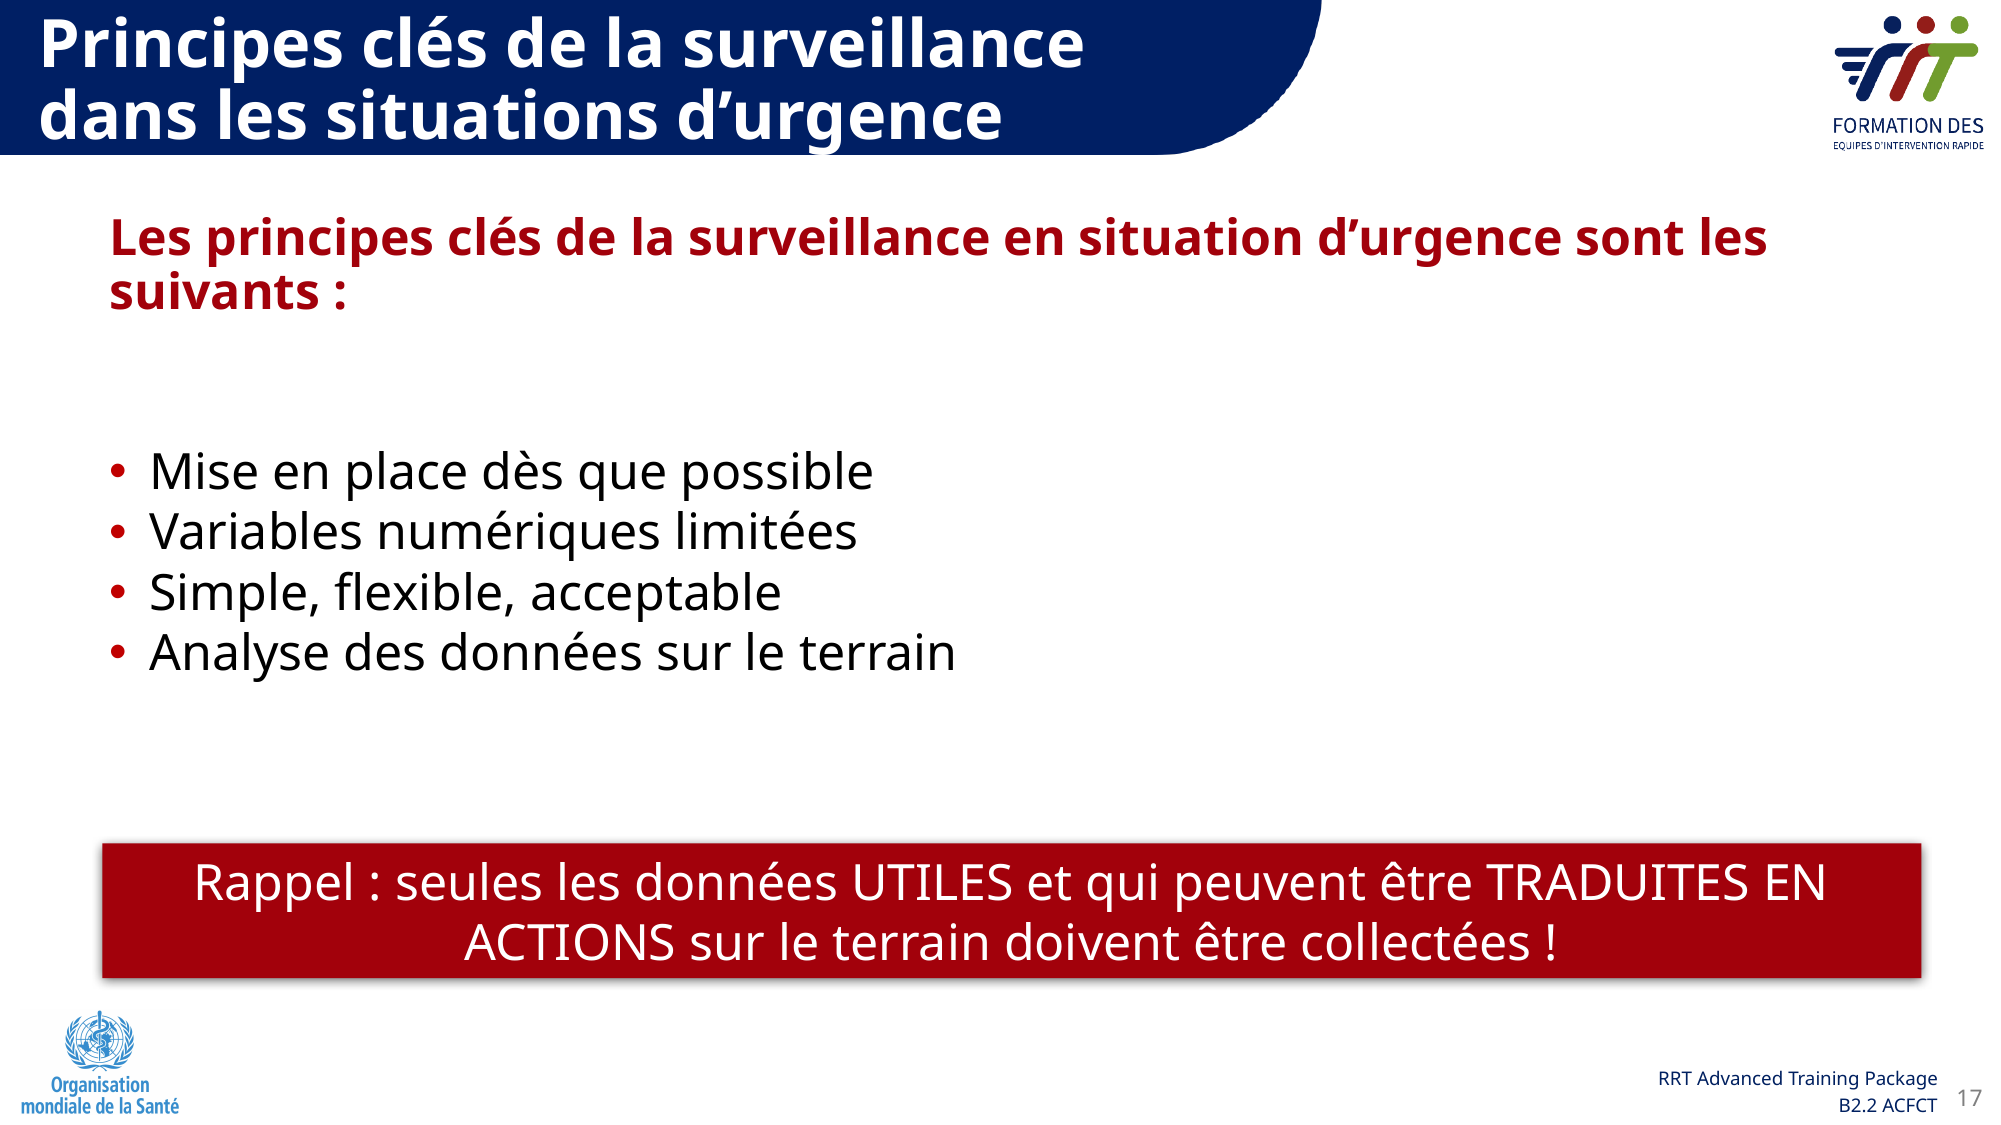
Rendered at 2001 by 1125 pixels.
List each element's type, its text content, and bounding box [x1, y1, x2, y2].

picture [0, 0, 1322, 155]
picture [20, 1009, 180, 1115]
list Les principes clés de la surveillance en situation d’urgence sont les suivants : Mise en place dès que possible Variables numériques limitées Simple, flexible, acceptable Analyse des données sur le terrain [101, 204, 1922, 840]
picture [1833, 15, 1984, 151]
title Principes clés de la surveillance dans les situations d’urgence [30, 30, 1231, 134]
text_box Rappel : seules les données UTILES et qui peuvent être TRADUITES EN ACTIONS sur le terrain doivent être collectées ! [102, 843, 1922, 979]
